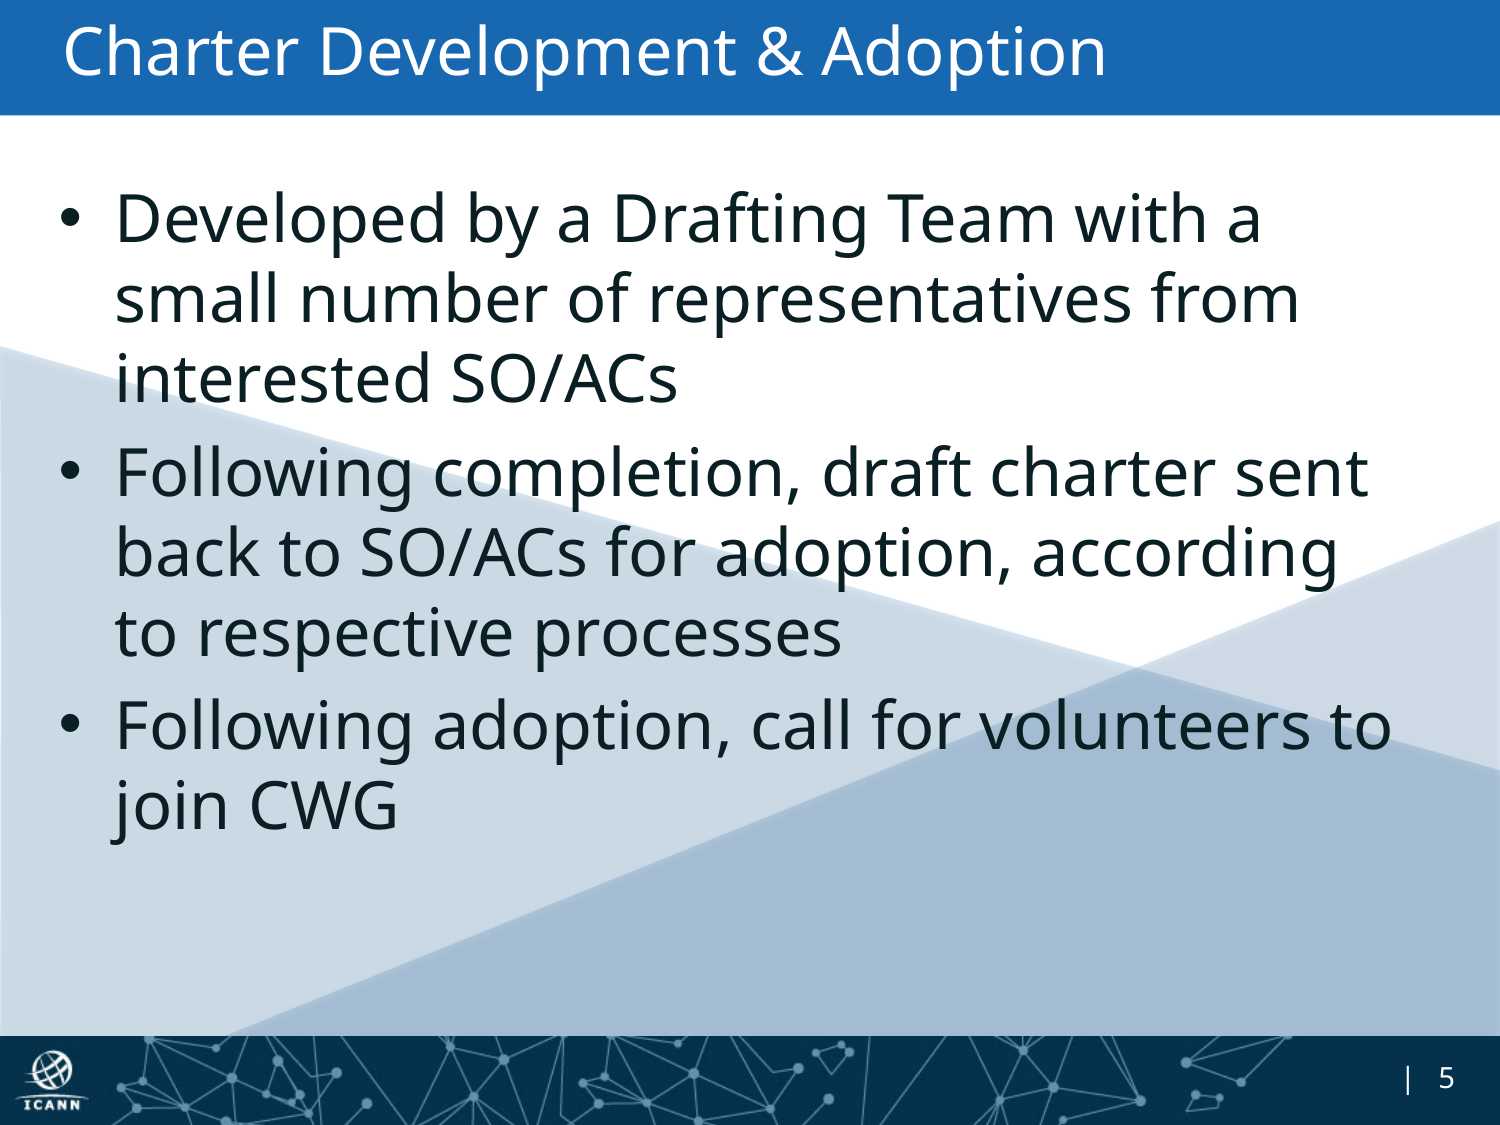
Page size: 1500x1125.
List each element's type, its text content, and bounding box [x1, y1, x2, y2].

list Developed by a Drafting Team with a small number of representatives from interested SO/ACs Following completion, draft charter sent back to SO/ACs for adoption, according to respective processes Following adoption, call for volunteers to join CWG [43, 168, 1415, 888]
picture [0, 1036, 1500, 1125]
title Charter Development & Adoption [0, 0, 1500, 116]
